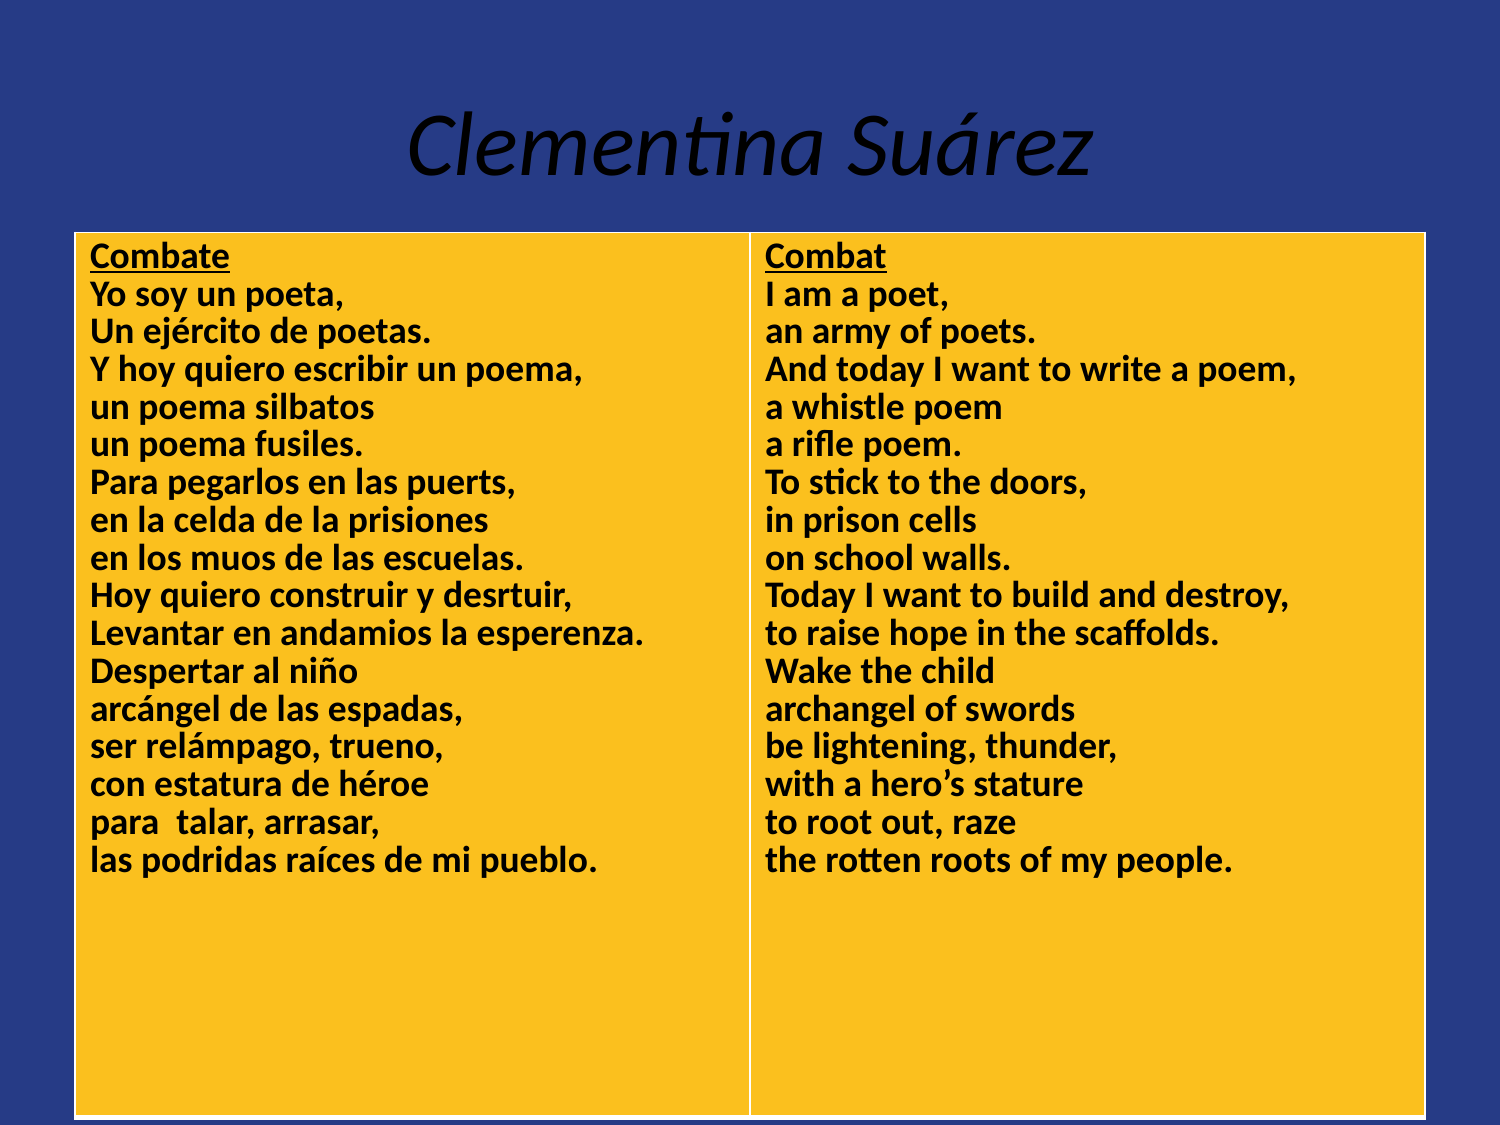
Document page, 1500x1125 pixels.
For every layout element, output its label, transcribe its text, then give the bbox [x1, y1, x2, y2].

table_header Combate Yo soy un poeta, Un ejército de poetas. Y hoy quiero escribir un poema, un poema silbatos un poema fusiles. Para pegarlos en las puerts, en la celda de la prisiones en los muos de las escuelas. Hoy quiero construir y desrtuir, Levantar en andamios la esperenza. Despertar al niño arcángel de las espadas, ser relámpago, trueno, con estatura de héroe para talar, arrasar, las podridas raíces de mi pueblo. [76, 233, 749, 1115]
table_header Combat I am a poet, an army of poets. And today I want to write a poem, a whistle poem a rifle poem. To stick to the doors, in prison cells on school walls. Today I want to build and destroy, to raise hope in the scaffolds. Wake the child archangel of swords be lightening, thunder, with a hero’s stature to root out, raze the rotten roots of my people. [751, 233, 1424, 1115]
title Clementina Suárez [75, 45, 1425, 232]
